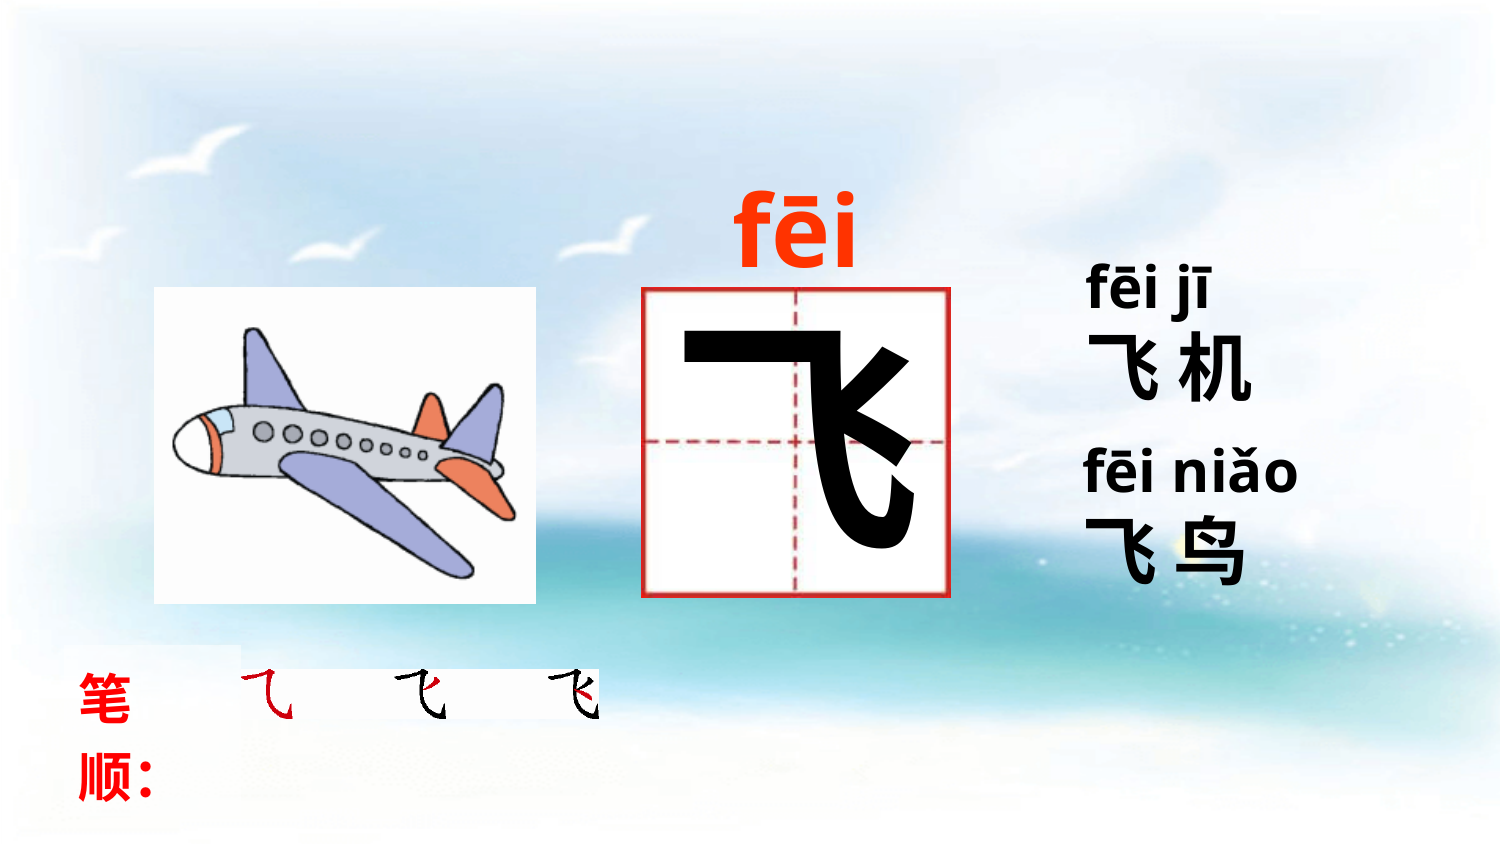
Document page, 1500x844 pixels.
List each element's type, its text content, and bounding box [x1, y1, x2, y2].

text_box fēi niǎo 飞 鸟 [1067, 427, 1348, 602]
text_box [640, 273, 951, 598]
text_box 笔顺： [63, 645, 242, 816]
text_box fēi jī 飞 机 [1071, 242, 1268, 418]
text_box fēi [717, 159, 876, 272]
picture [0, 0, 1500, 844]
